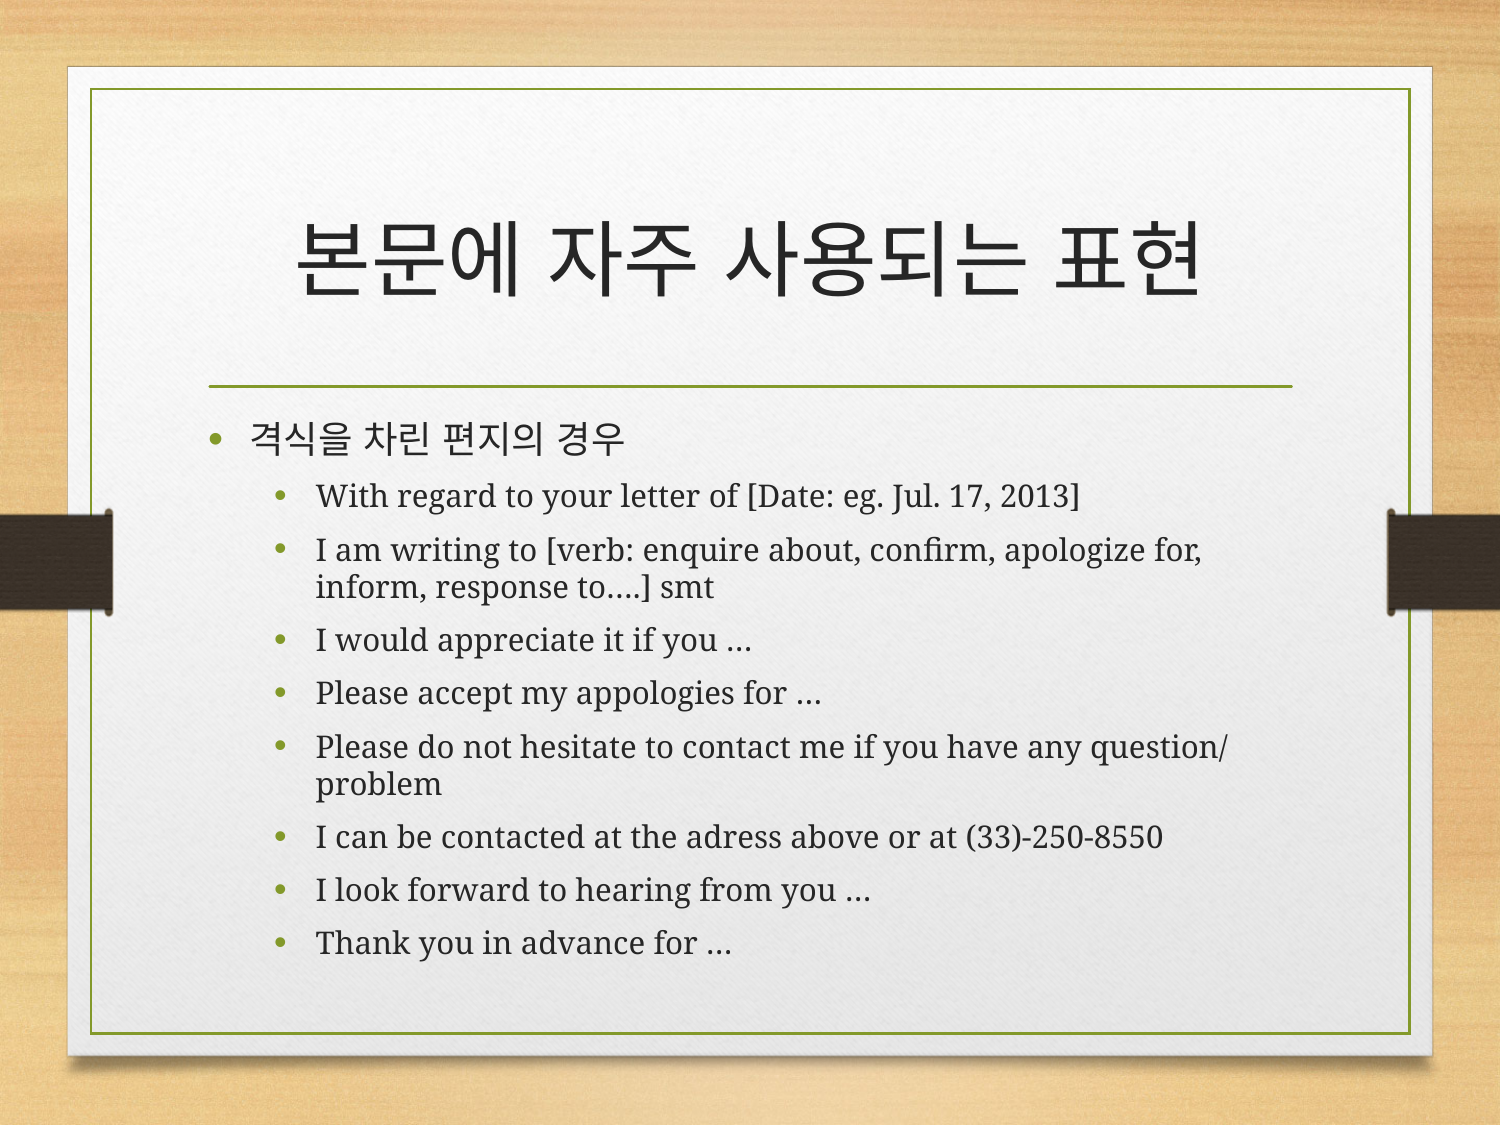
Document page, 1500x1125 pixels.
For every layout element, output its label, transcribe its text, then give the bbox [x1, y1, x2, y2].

list 격식을 차린 편지의 경우 With regard to your letter of [Date: eg. Jul. 17, 2013] I am writing to [verb: enquire about, confirm, apologize for, inform, response to….] smt I would appreciate it if you … Please accept my appologies for … Please do not hesitate to contact me if you have any question/problem I can be contacted at the adress above or at (33)-250-8550 I look forward to hearing from you … Thank you in advance for … [193, 408, 1309, 974]
title 본문에 자주 사용되는 표현 [193, 150, 1309, 365]
picture [0, 0, 1500, 1125]
